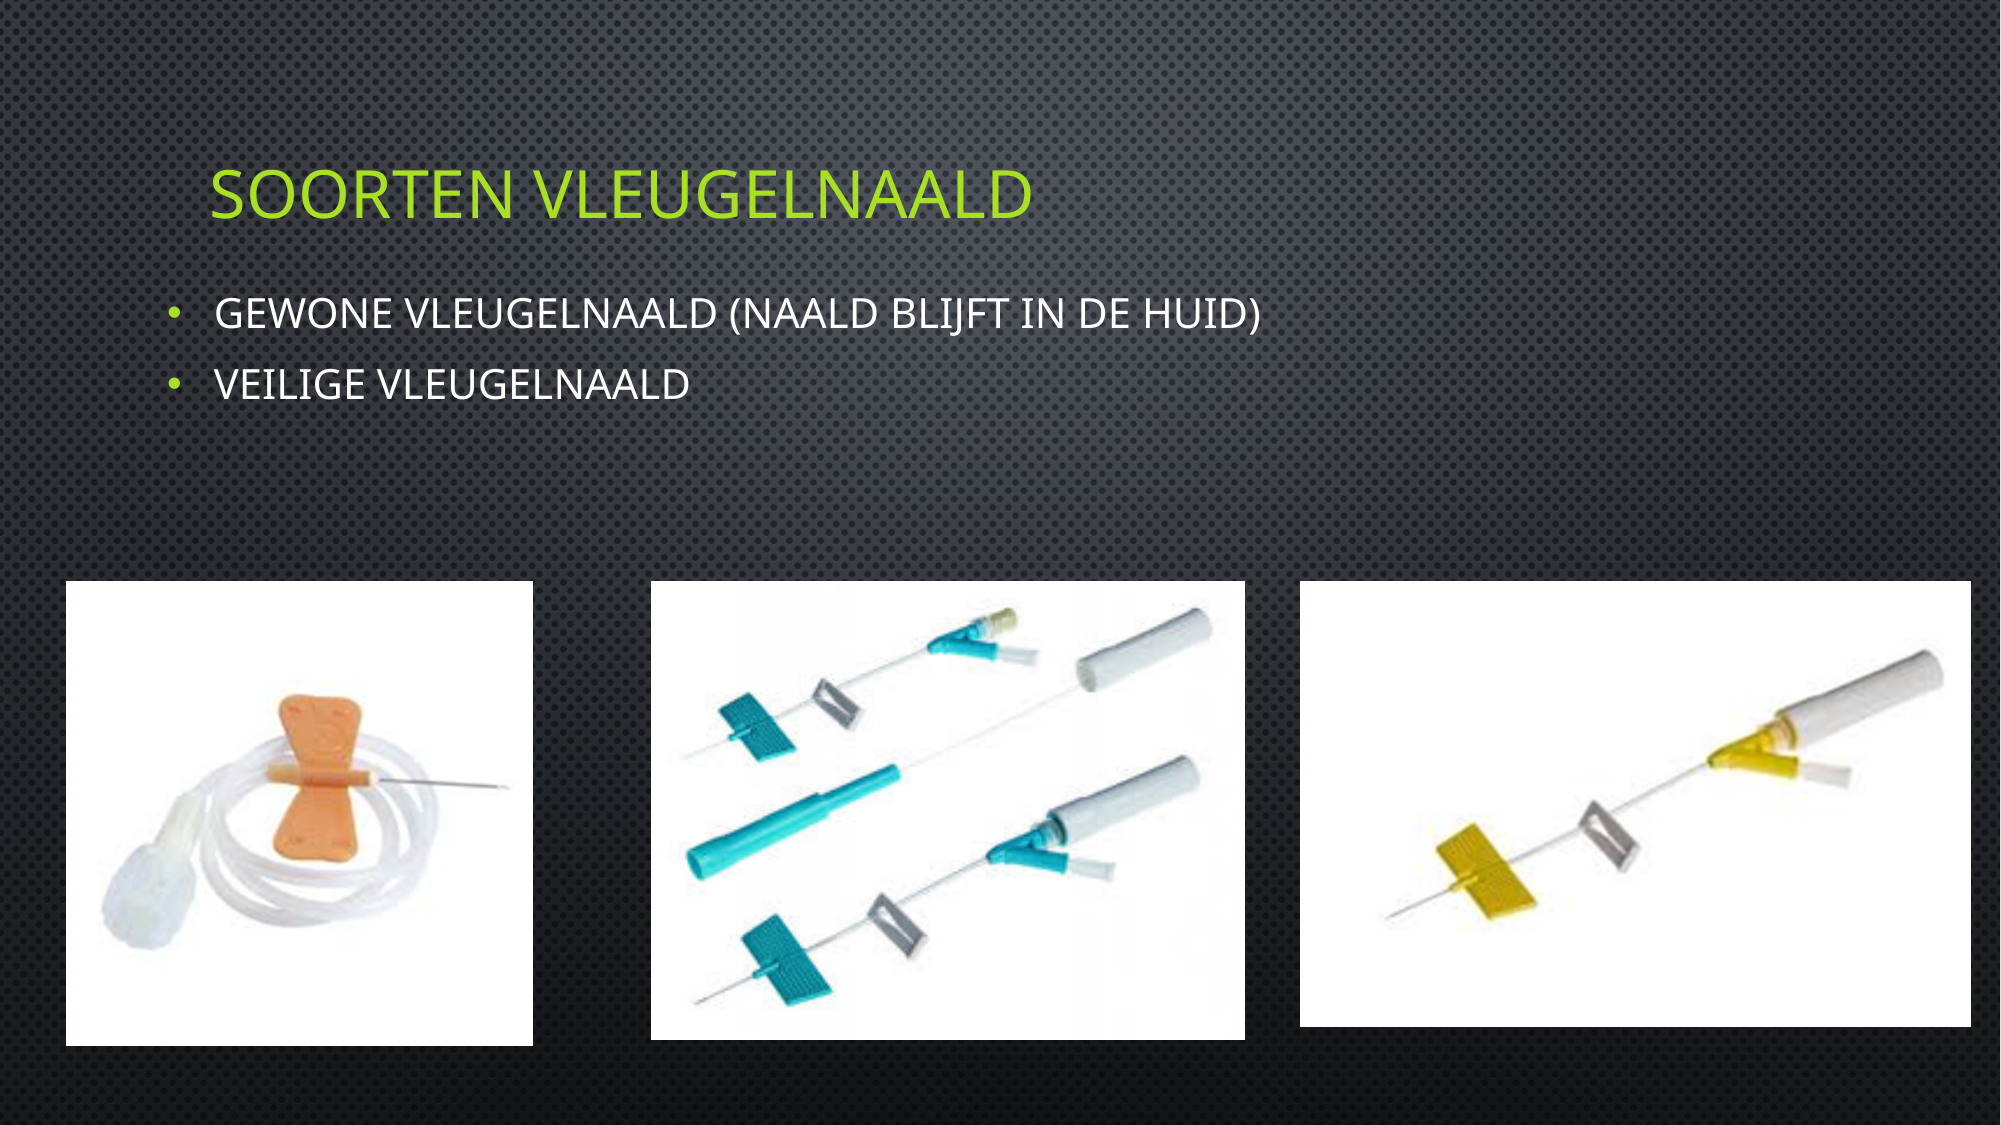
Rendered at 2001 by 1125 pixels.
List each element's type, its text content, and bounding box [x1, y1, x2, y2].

picture [66, 581, 533, 1047]
title Soorten vleugelnaald [194, 35, 1820, 348]
picture [1300, 581, 1971, 1028]
picture [651, 581, 1245, 1040]
list Gewone vleugelnaald (naald blijft in de huid) Veilige vleugelnaald [152, 91, 1778, 605]
